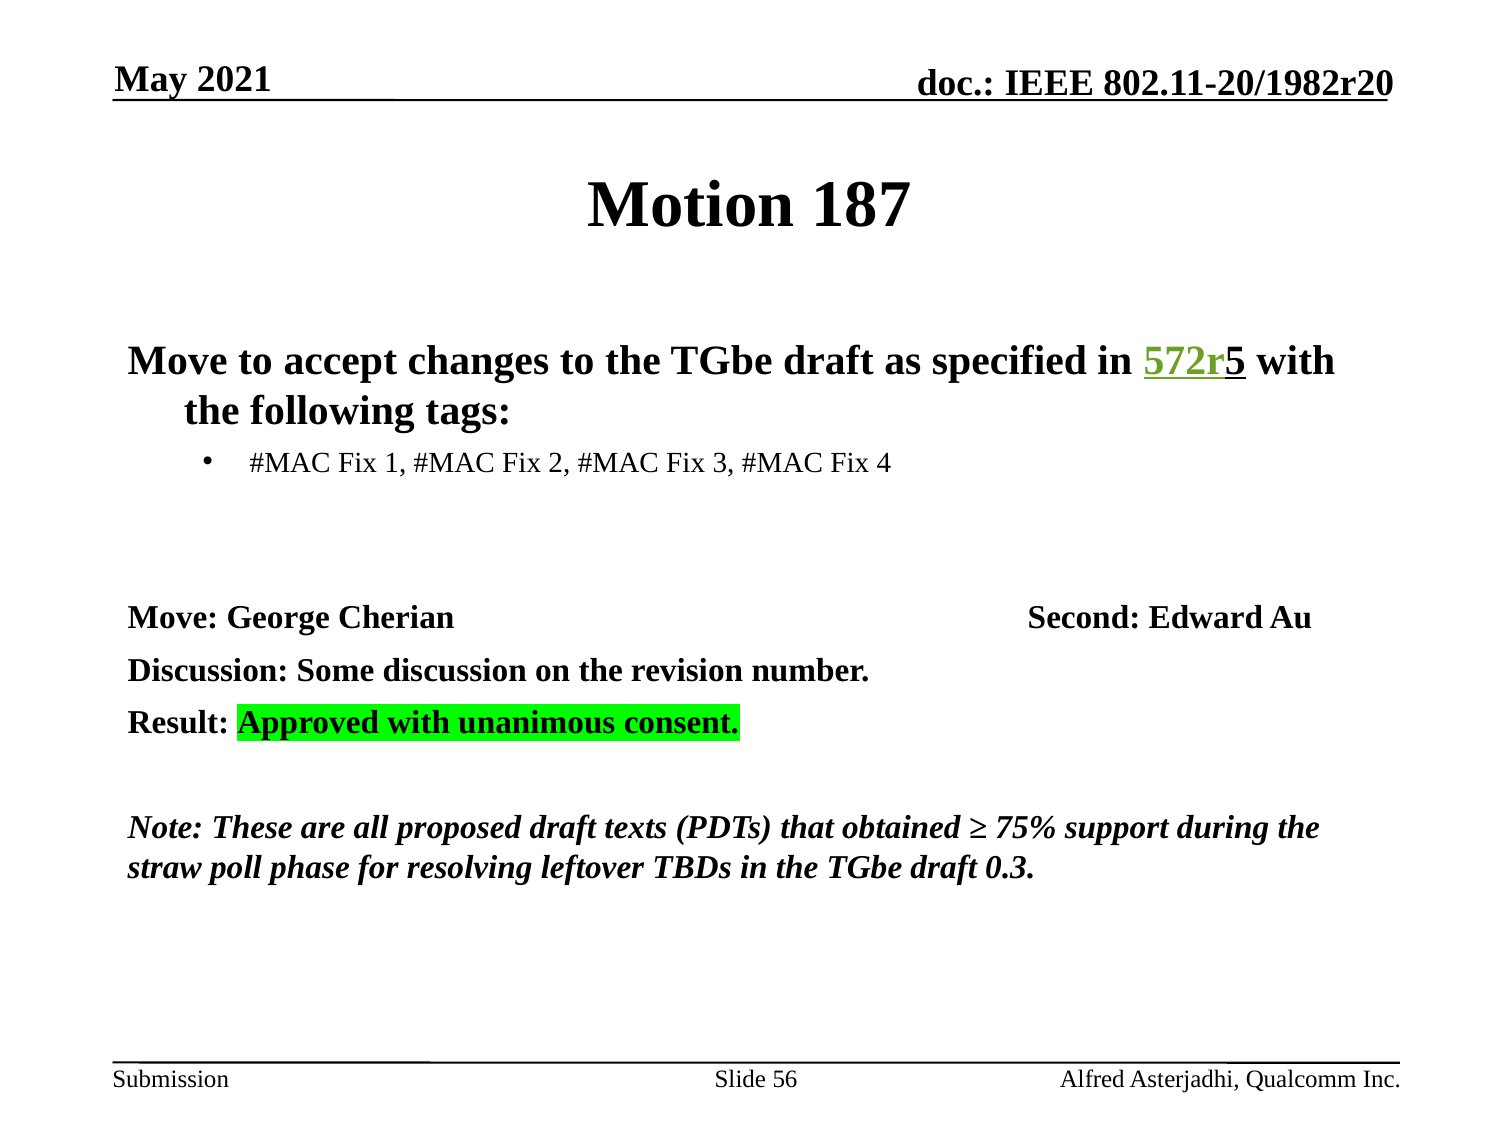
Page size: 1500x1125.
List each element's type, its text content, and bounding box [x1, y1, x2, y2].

slide_number Slide 56 [712, 1061, 800, 1123]
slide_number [114, 54, 423, 100]
footer Alfred Asterjadhi, Qualcomm Inc. [878, 1061, 1402, 1093]
list Move to accept changes to the TGbe draft as specified in 572r5 with the following tags: #MAC Fix 1, #MAC Fix 2, #MAC Fix 3, #MAC Fix 4 Move: George Cherian Second: Edward Au Discussion: Some discussion on the revision number. Result: Approved with unanimous consent. Note: These are all proposed draft texts (PDTs) that obtained ≥ 75% support during the straw poll phase for resolving leftover TBDs in the TGbe draft 0.3. [112, 324, 1388, 1000]
title Motion 187 [112, 112, 1388, 288]
